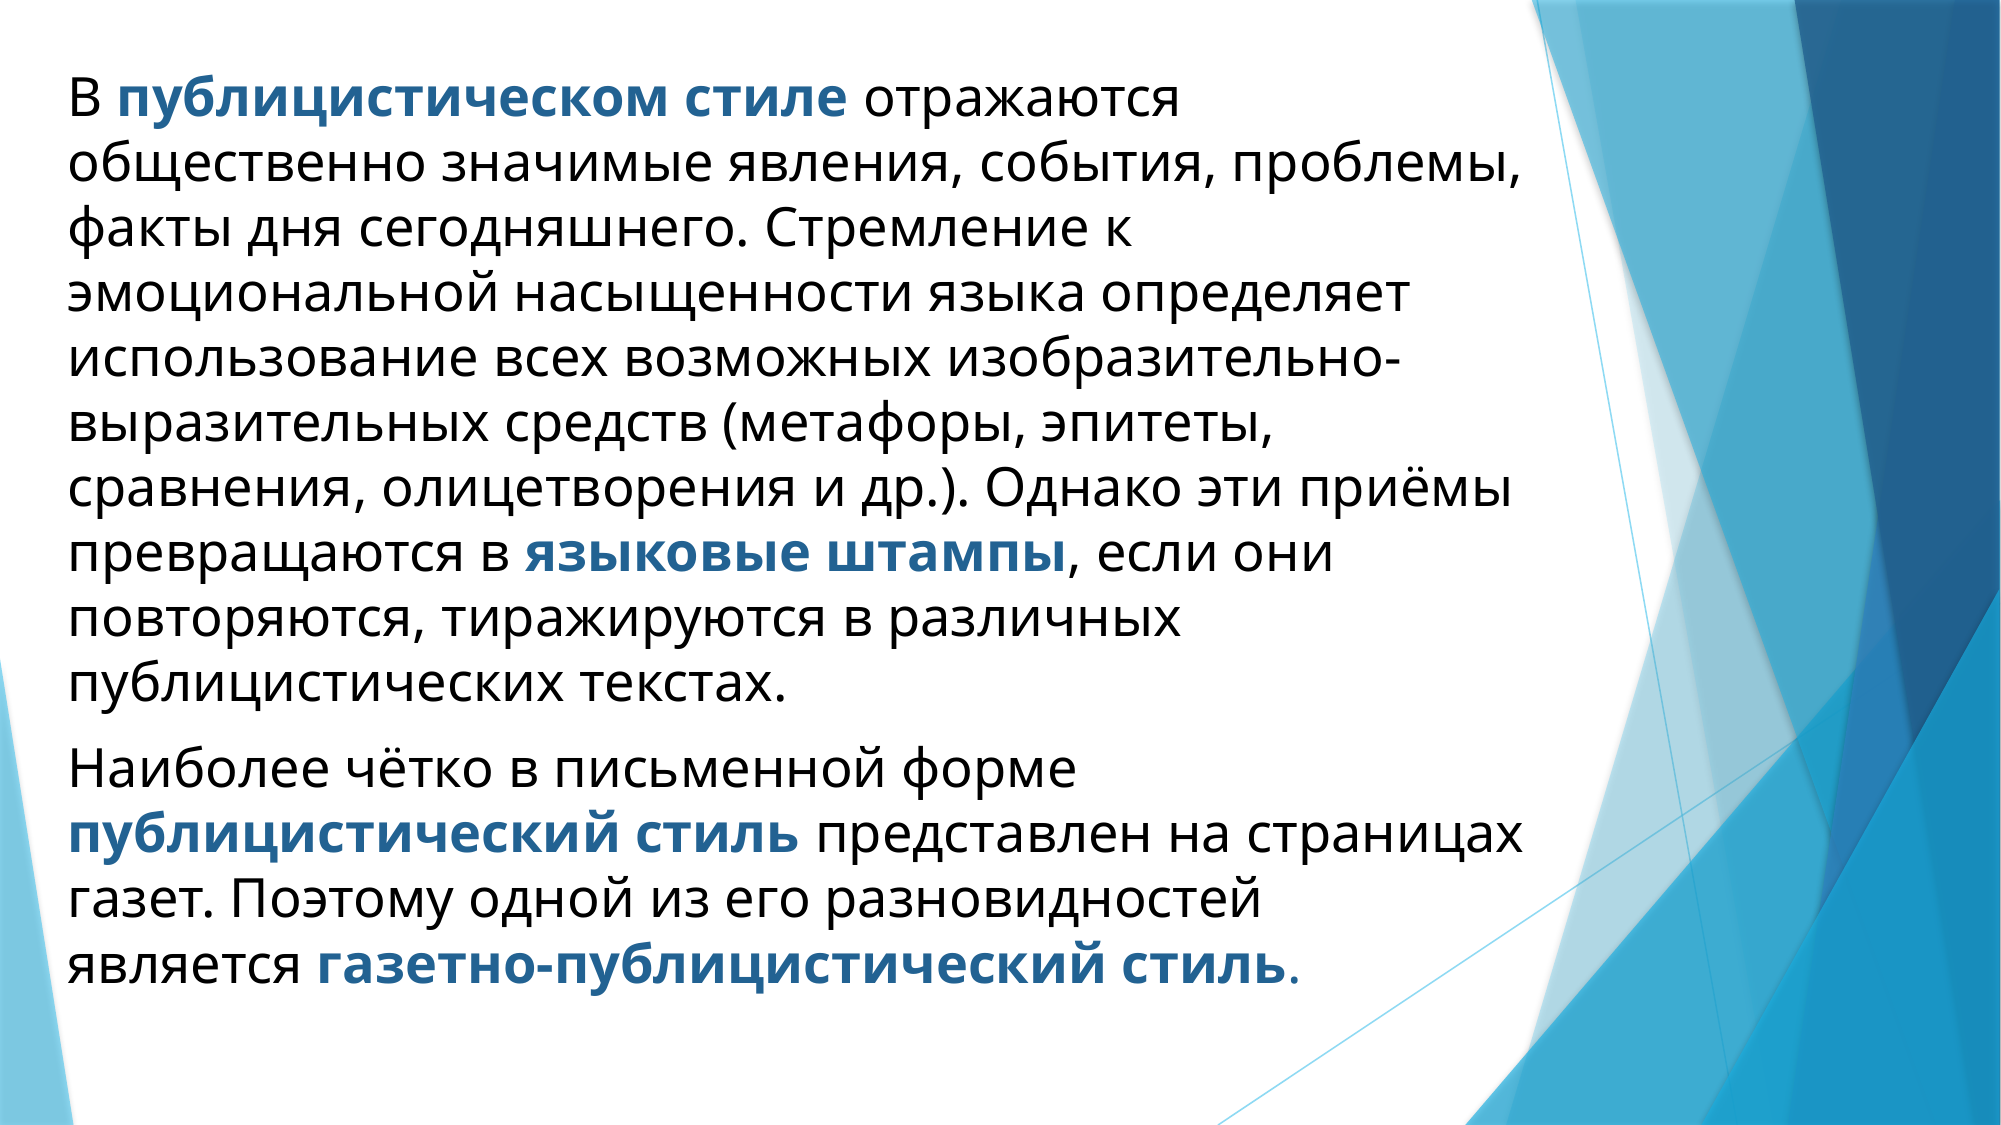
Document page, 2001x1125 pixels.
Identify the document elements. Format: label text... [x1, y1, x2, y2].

list В публицистическом стиле отражаются общественно значимые явления, события, проблемы, факты дня сегодняшнего. Стремление к эмоциональной насыщенности языка определяет использование всех возможных изобразительно-выразительных средств (метафоры, эпитеты, сравнения, олицетворения и др.). Однако эти приёмы превращаются в языковые штампы, если они повторяются, тиражируются в различных публицистических текстах. Наиболее чётко в письменной форме публицистический стиль представлен на страницах газет. Поэтому одной из его разновидностей является газетно-публицистический стиль. [52, 54, 1559, 1054]
